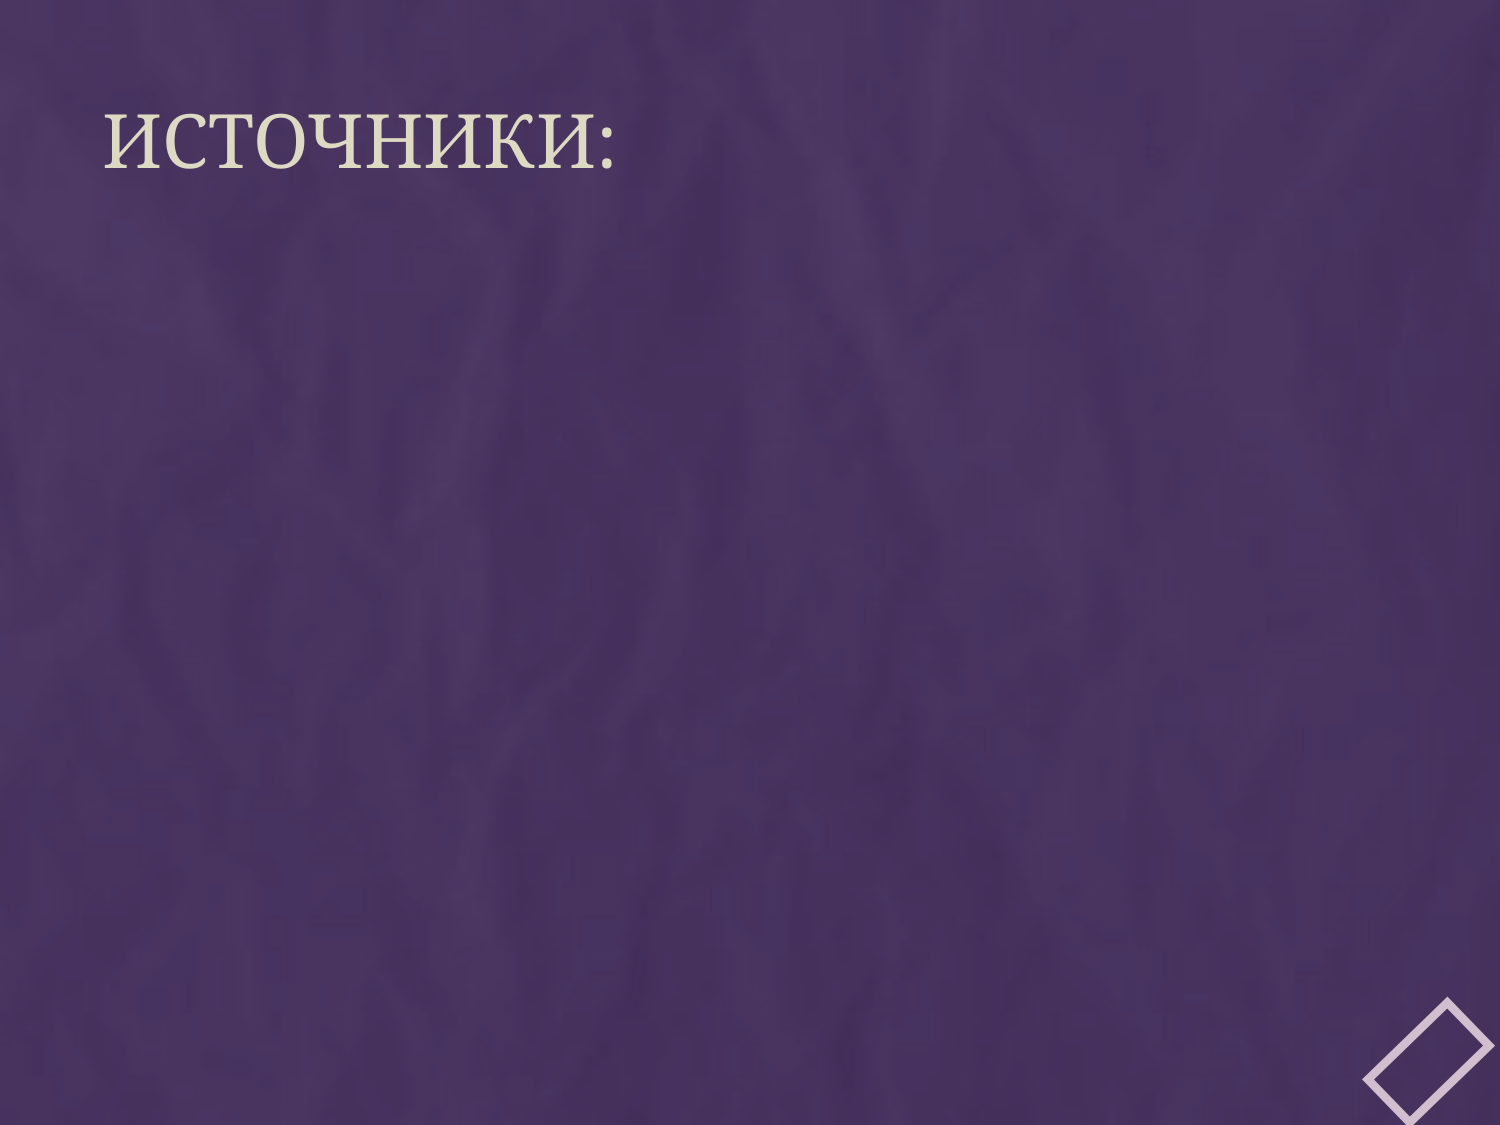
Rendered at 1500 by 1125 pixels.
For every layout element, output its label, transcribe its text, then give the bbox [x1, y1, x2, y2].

title Источники: [87, 45, 1425, 233]
